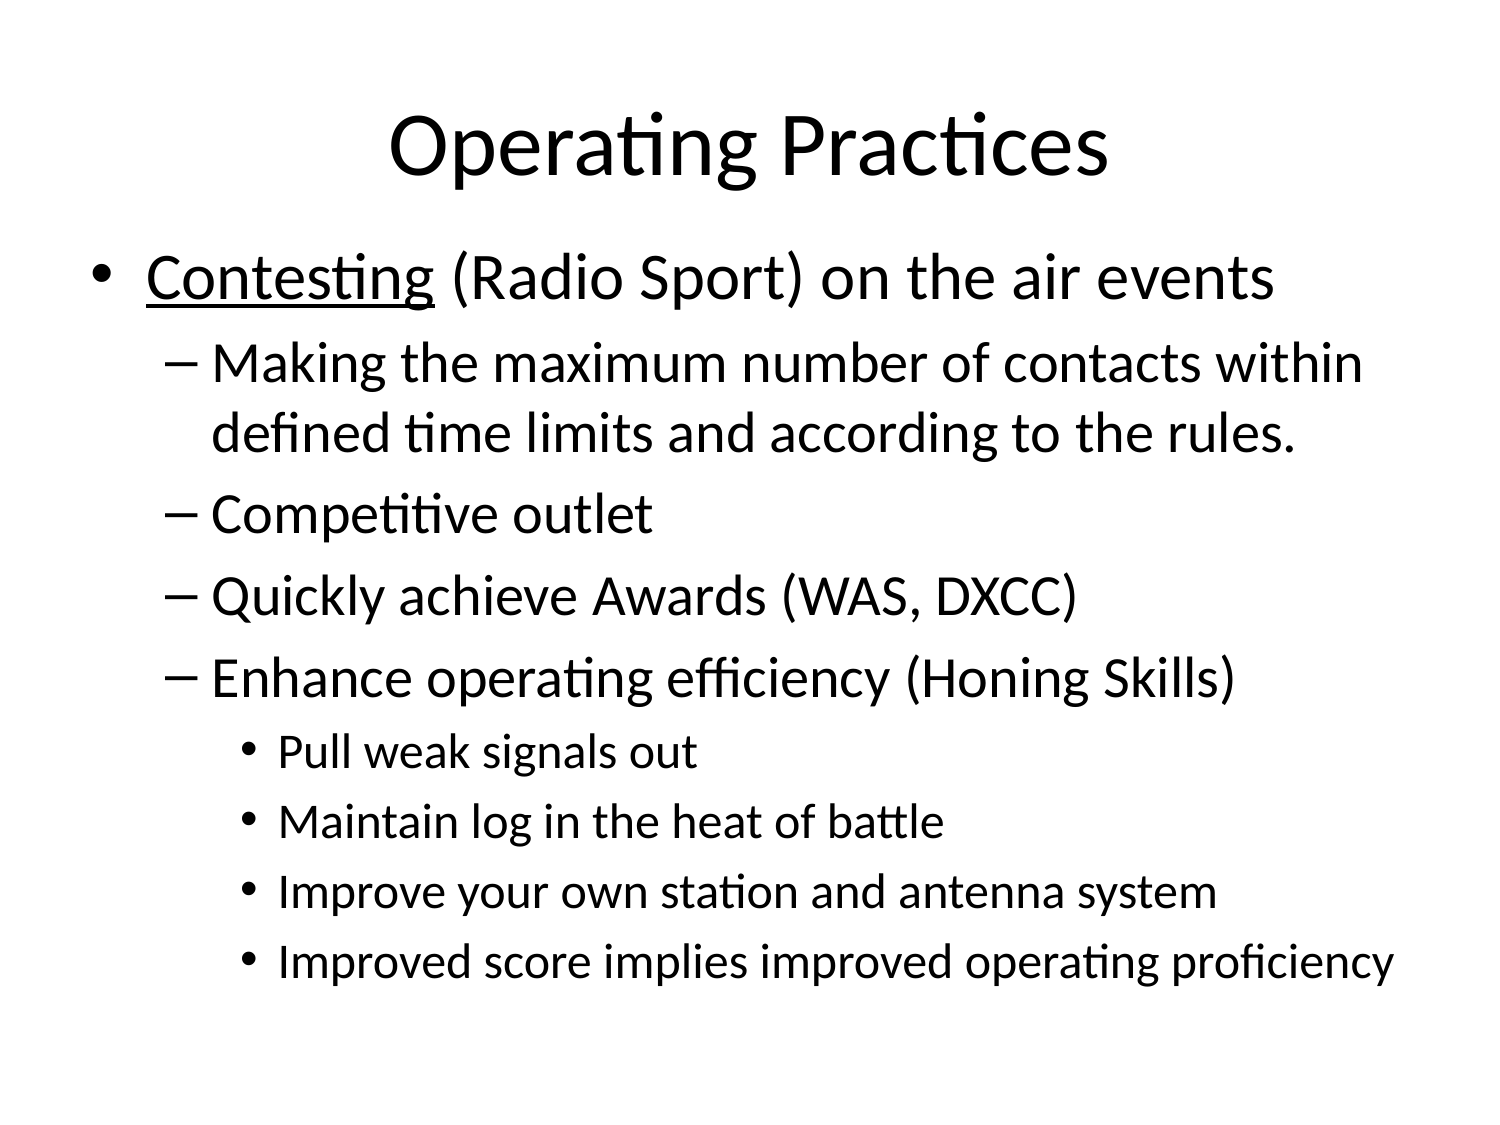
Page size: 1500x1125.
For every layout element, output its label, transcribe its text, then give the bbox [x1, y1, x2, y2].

title Operating Practices [75, 45, 1425, 224]
list Contesting (Radio Sport) on the air events Making the maximum number of contacts within defined time limits and according to the rules. Competitive outlet Quickly achieve Awards (WAS, DXCC) Enhance operating efficiency (Honing Skills) Pull weak signals out Maintain log in the heat of battle Improve your own station and antenna system Improved score implies improved operating proficiency [75, 224, 1425, 1005]
